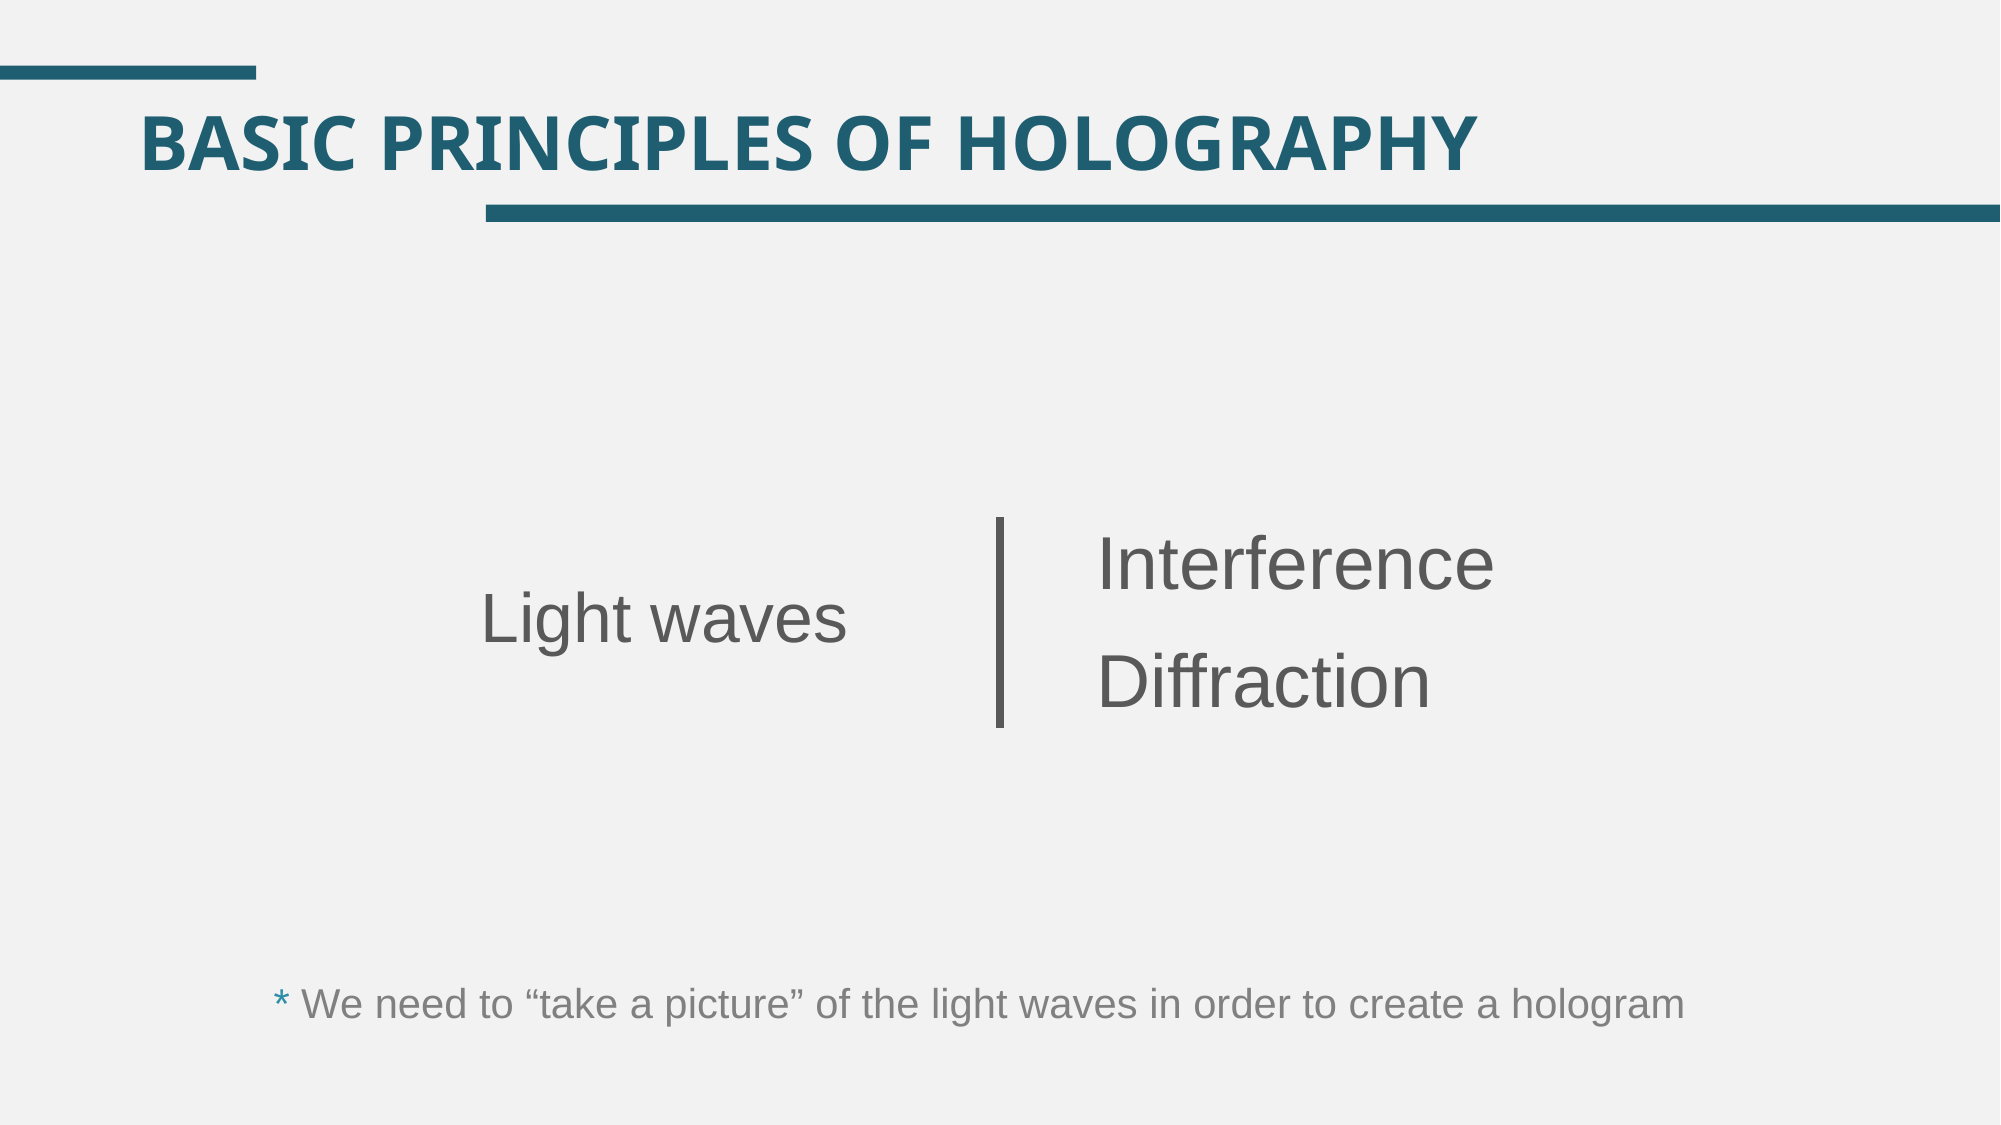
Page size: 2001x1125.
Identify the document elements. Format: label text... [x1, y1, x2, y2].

text_box [484, 203, 2000, 223]
text_box Light waves [1004, 575, 1016, 666]
text_box Light waves [465, 575, 996, 666]
list Interference Diffraction [1081, 517, 1632, 771]
text_box * We need to “take a picture” of the light waves in order to create a hologram [258, 975, 1773, 1066]
title BASIC PRINCIPLES OF HOLOGRAPHY [123, 71, 1602, 194]
text_box [0, 64, 258, 81]
